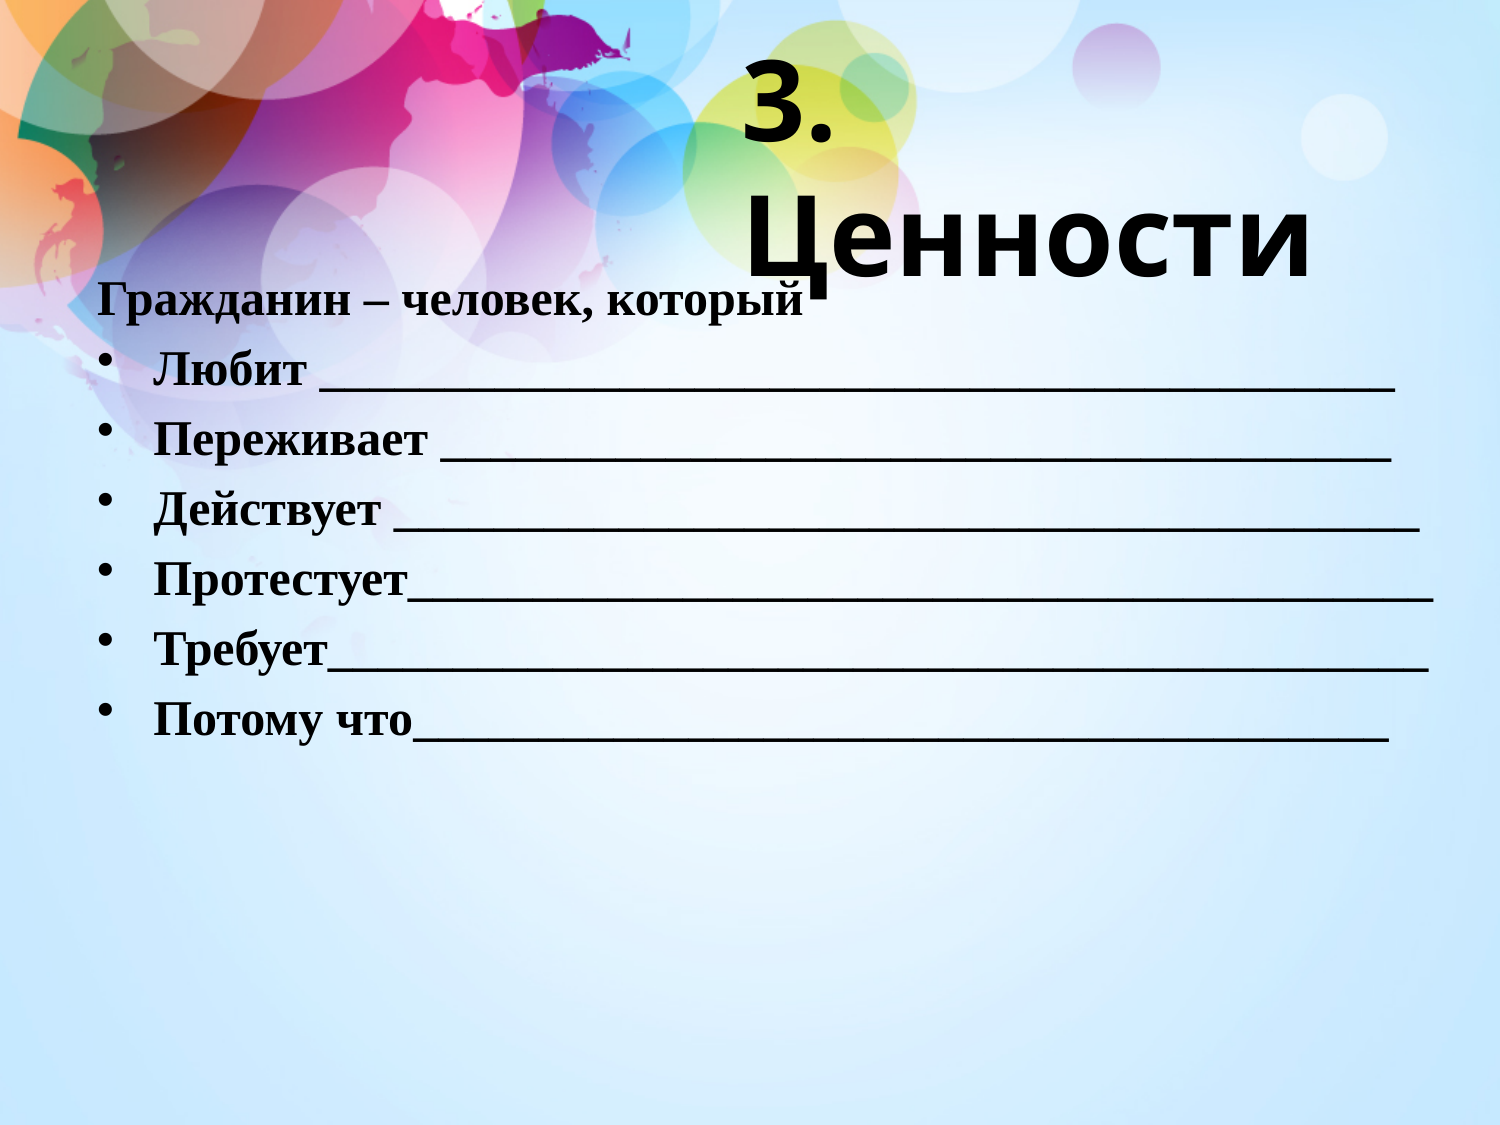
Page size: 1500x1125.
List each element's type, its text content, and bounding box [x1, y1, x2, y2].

list Гражданин – человек, который Любит ___________________________________________ Переживает ______________________________________ Действует _________________________________________ Протестует_________________________________________ Требует____________________________________________ Потому что_______________________________________ [81, 257, 1454, 1088]
picture [0, 0, 1500, 1125]
title 3. Ценности [726, 105, 1423, 223]
